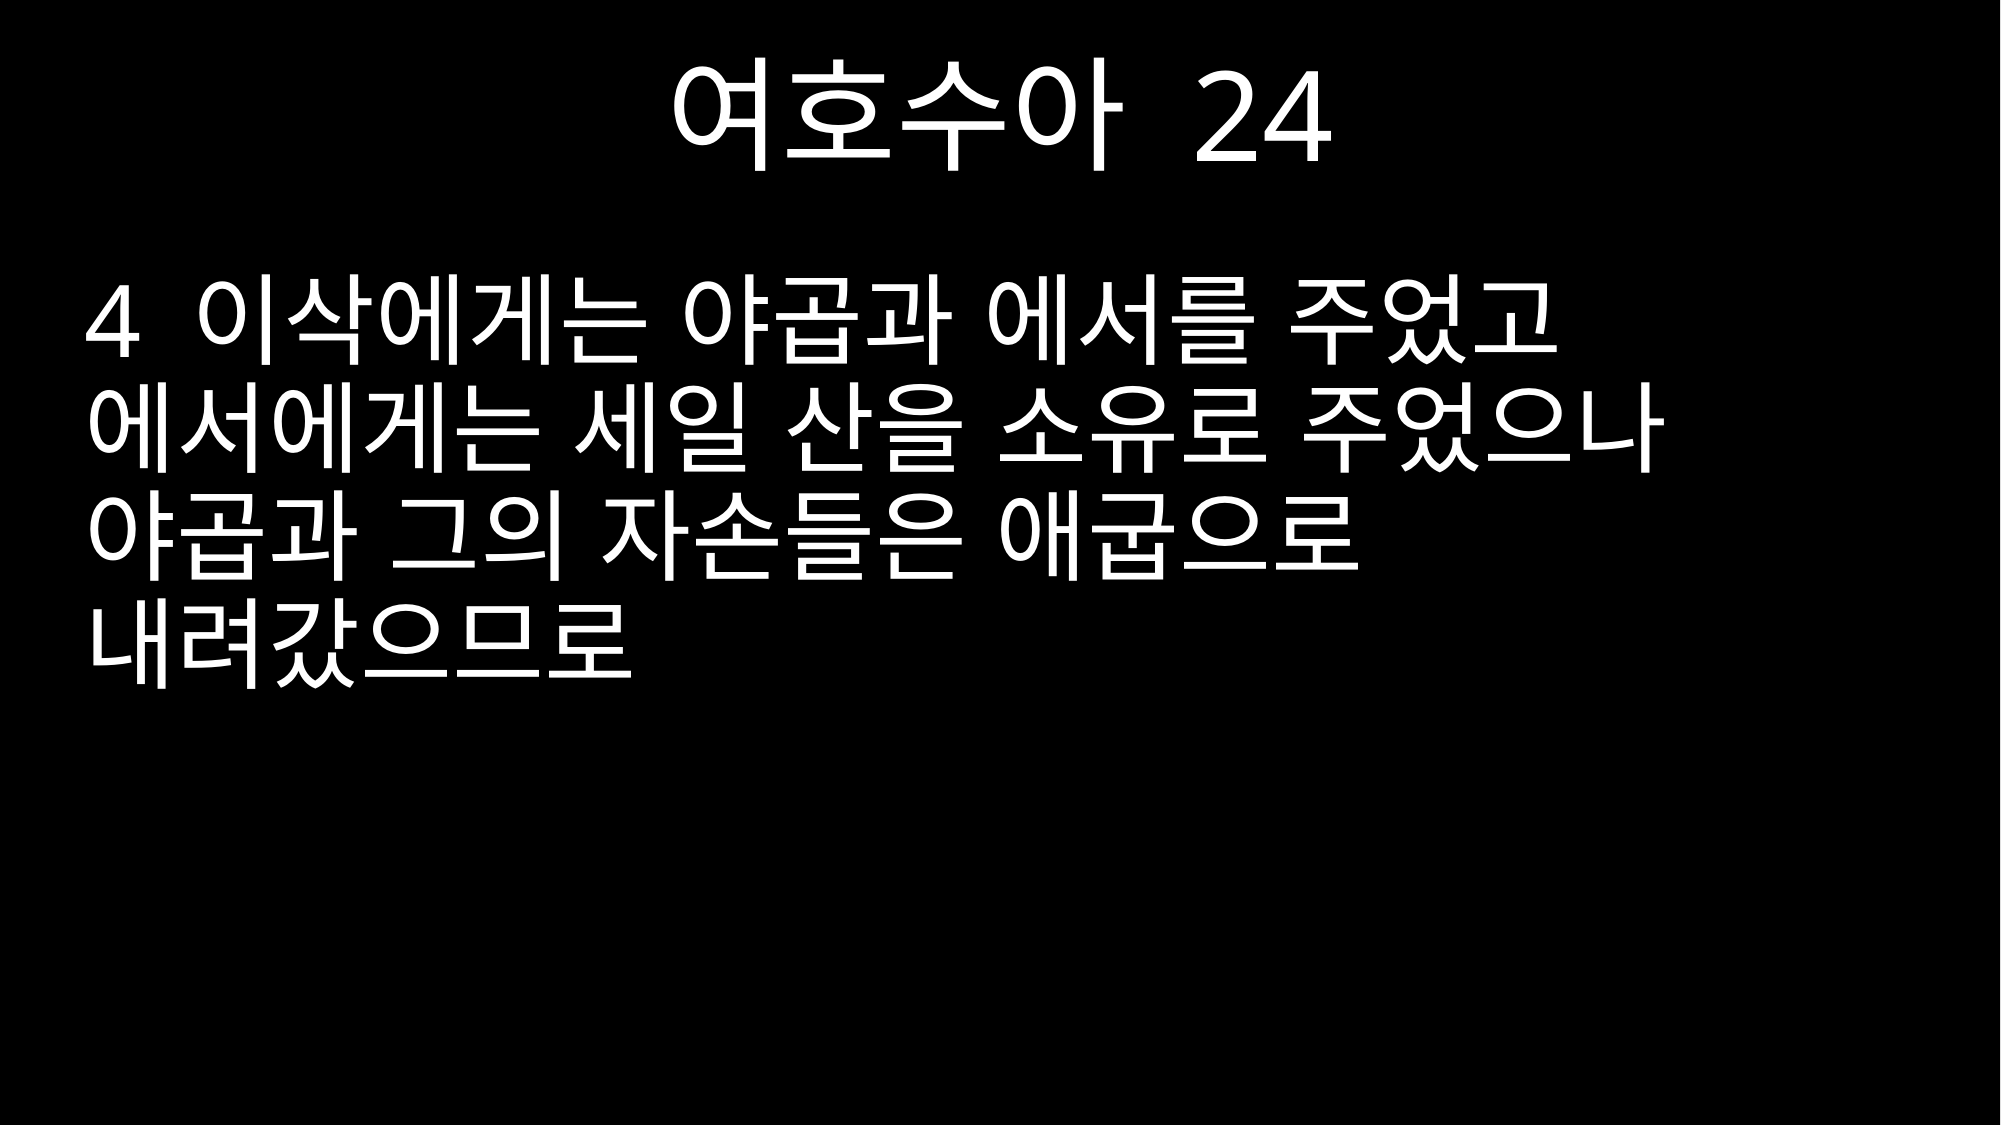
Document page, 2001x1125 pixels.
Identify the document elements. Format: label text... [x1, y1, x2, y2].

list 4 이삭에게는 야곱과 에서를 주었고 에서에게는 세일 산을 소유로 주었으나 야곱과 그의 자손들은 애굽으로 내려갔으므로 [69, 263, 1953, 423]
footer 여호수아 24 [0, 32, 2000, 192]
picture [0, 0, 2001, 1125]
